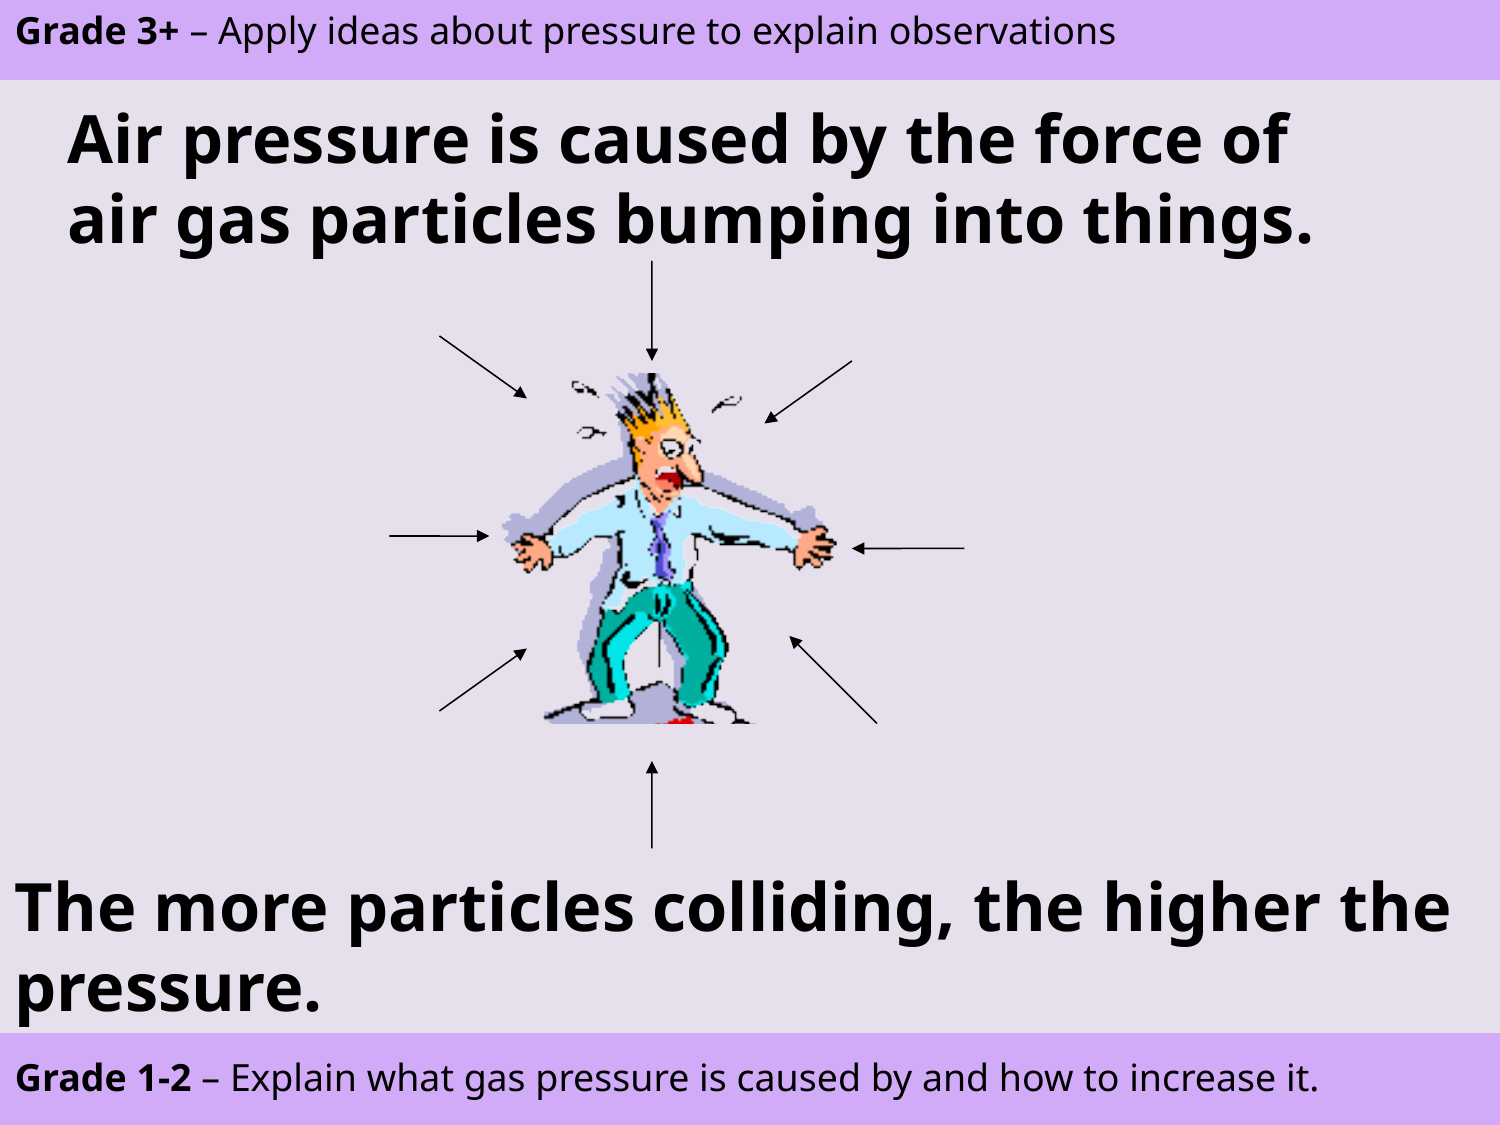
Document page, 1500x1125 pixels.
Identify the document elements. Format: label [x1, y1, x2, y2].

text_box [0, 0, 1500, 1125]
text_box [389, 260, 965, 849]
